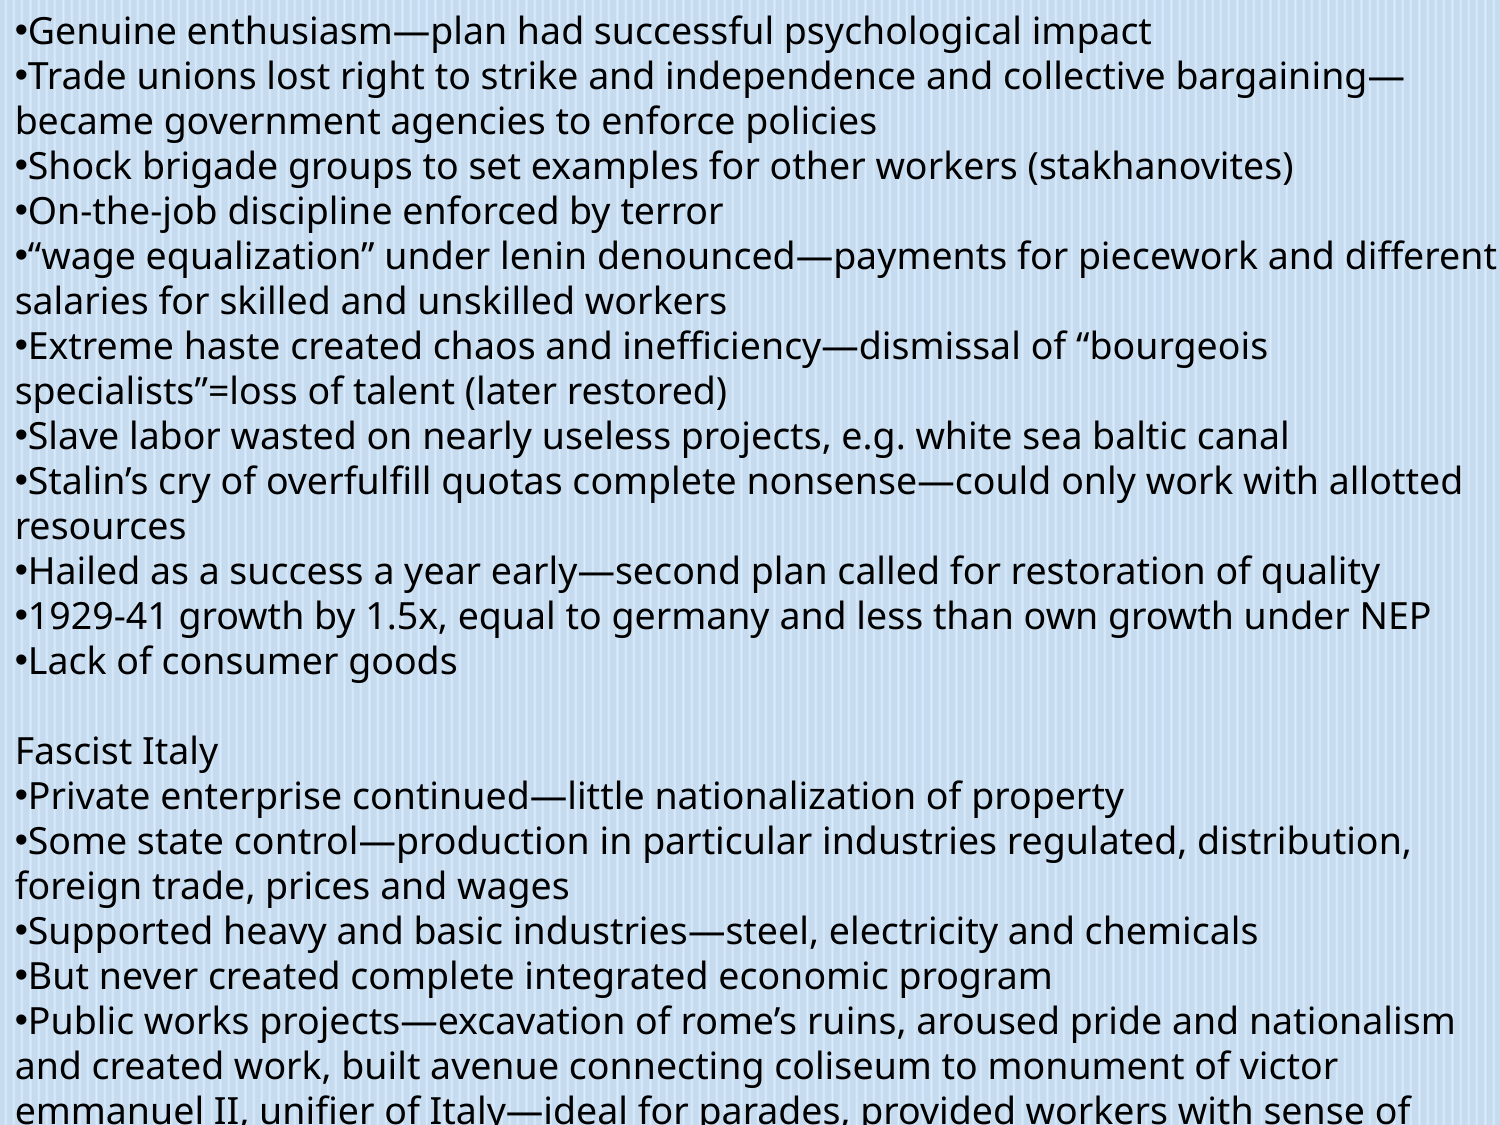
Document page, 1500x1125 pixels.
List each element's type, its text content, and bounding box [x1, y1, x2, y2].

text_box Genuine enthusiasm—plan had successful psychological impact Trade unions lost right to strike and independence and collective bargaining—became government agencies to enforce policies Shock brigade groups to set examples for other workers (stakhanovites) On-the-job discipline enforced by terror “wage equalization” under lenin denounced—payments for piecework and different salaries for skilled and unskilled workers Extreme haste created chaos and inefficiency—dismissal of “bourgeois specialists”=loss of talent (later restored) Slave labor wasted on nearly useless projects, e.g. white sea baltic canal Stalin’s cry of overfulfill quotas complete nonsense—could only work with allotted resources Hailed as a success a year early—second plan called for restoration of quality 1929-41 growth by 1.5x, equal to germany and less than own growth under NEP Lack of consumer goods Fascist Italy Private enterprise continued—little nationalization of property Some state control—production in particular industries regulated, distribution, foreign trade, prices and wages Supported heavy and basic industries—steel, electricity and chemicals But never created complete integrated economic program Public works projects—excavation of rome’s ruins, aroused pride and nationalism and created work, built avenue connecting coliseum to monument of victor emmanuel II, unifier of Italy—ideal for parades, provided workers with sense of community and identity with regime, cleaning up and improving ports and harbors, hydroelectric works, electrifying railway, aqueducts [0, 0, 1500, 1125]
